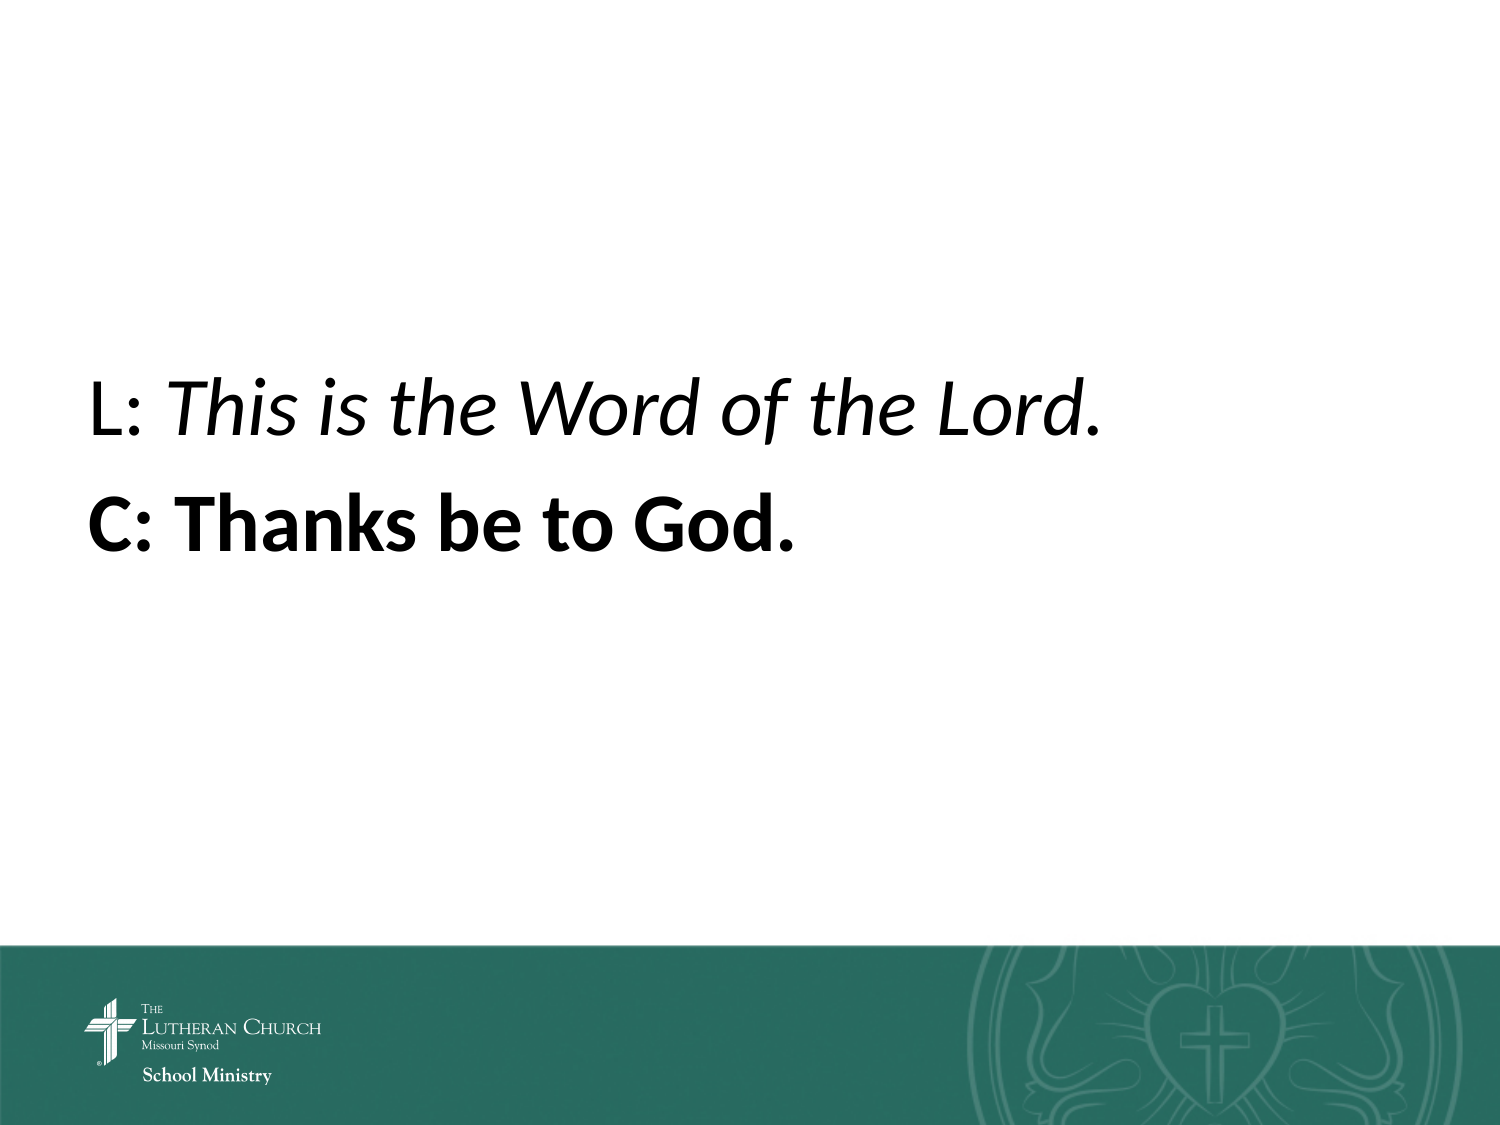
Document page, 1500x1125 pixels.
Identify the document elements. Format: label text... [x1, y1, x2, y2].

list L: This is the Word of the Lord. C: Thanks be to God. [73, 111, 1428, 975]
picture [0, 0, 1500, 1125]
